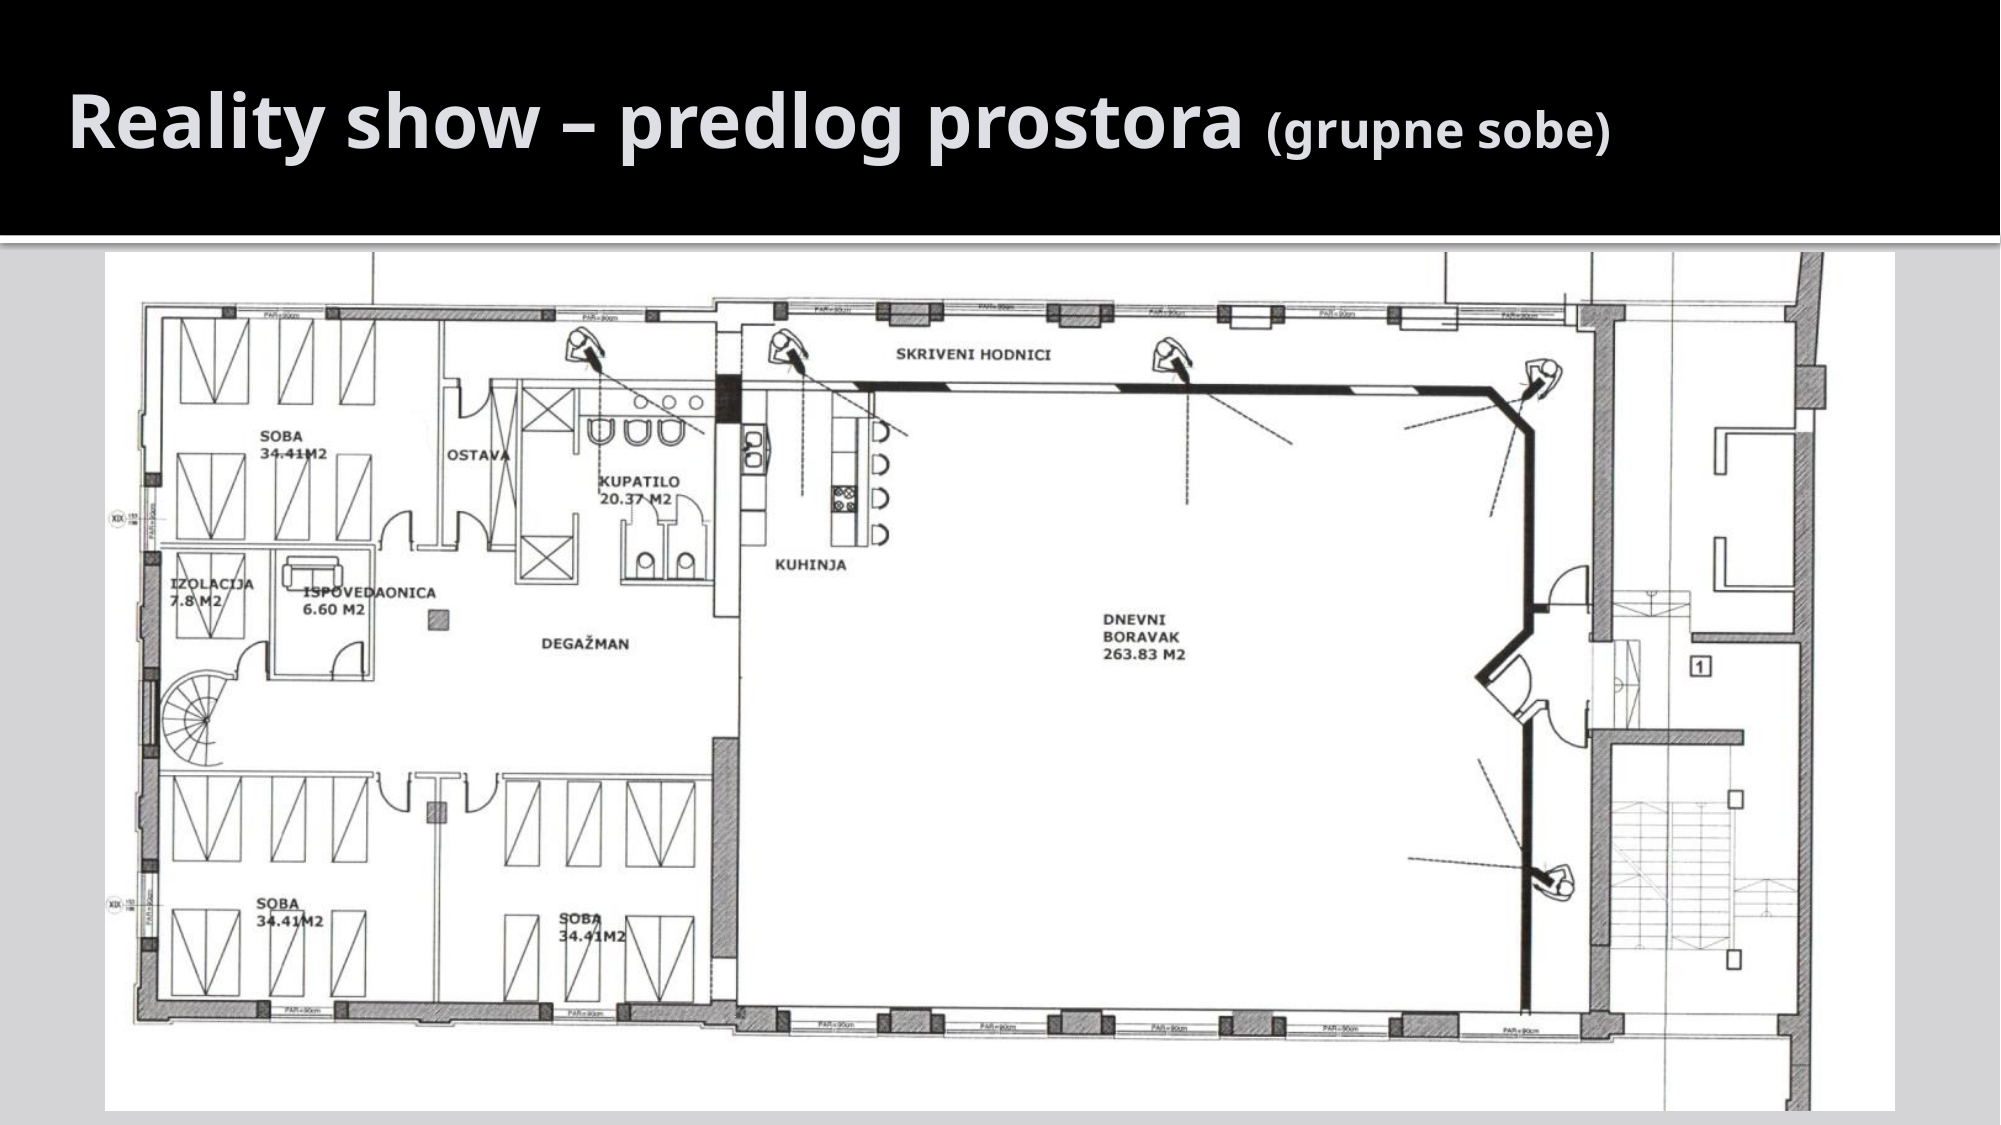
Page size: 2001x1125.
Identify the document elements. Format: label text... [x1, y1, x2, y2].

picture [105, 252, 1895, 1111]
list [262, 237, 1725, 249]
text_box Reality show – predlog prostora (grupne sobe) [12, 12, 1738, 225]
